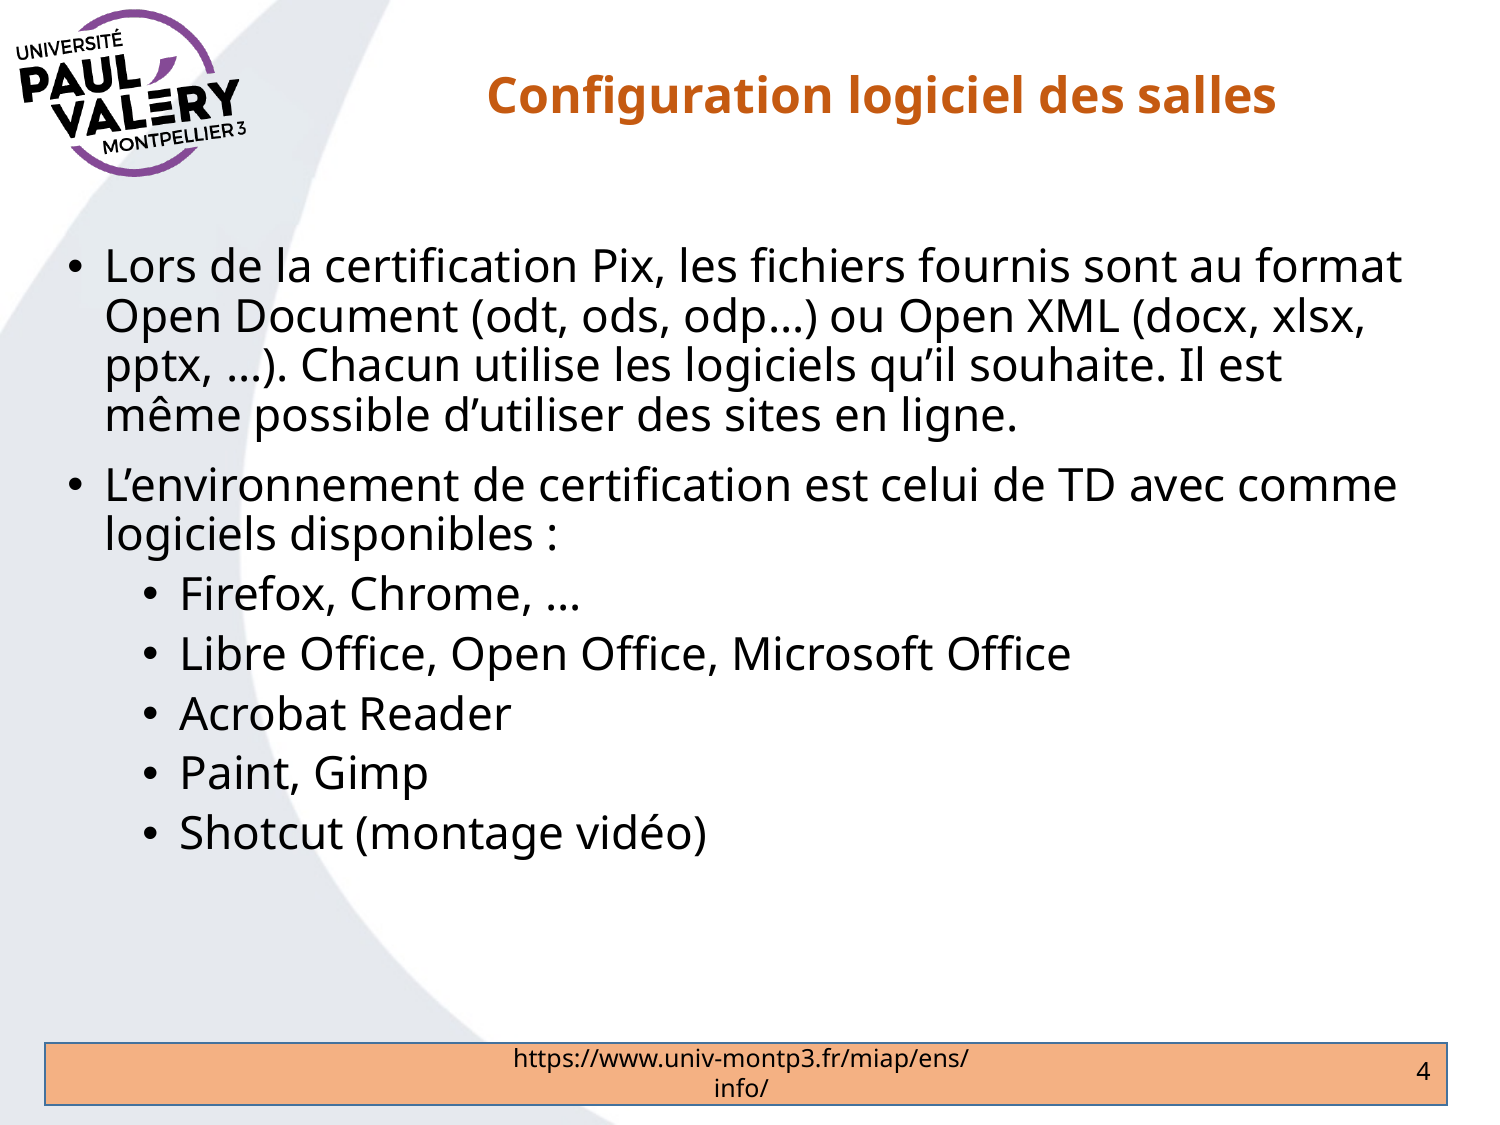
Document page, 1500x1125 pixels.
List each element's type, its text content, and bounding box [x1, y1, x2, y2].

slide_number 4 [1107, 1042, 1446, 1103]
title Configuration logiciel des salles [319, 28, 1446, 168]
footer https://www.univ-montp3.fr/miap/ens/info/ [480, 1042, 1004, 1103]
list Lors de la certification Pix, les fichiers fournis sont au format Open Document (odt, ods, odp…) ou Open XML (docx, xlsx, pptx, …). Chacun utilise les logiciels qu’il souhaite. Il est même possible d’utiliser des sites en ligne. L’environnement de certification est celui de TD avec comme logiciels disponibles : Firefox, Chrome, … Libre Office, Open Office, Microsoft Office Acrobat Reader Paint, Gimp Shotcut (montage vidéo) [52, 235, 1446, 1001]
picture [0, 0, 1500, 1125]
